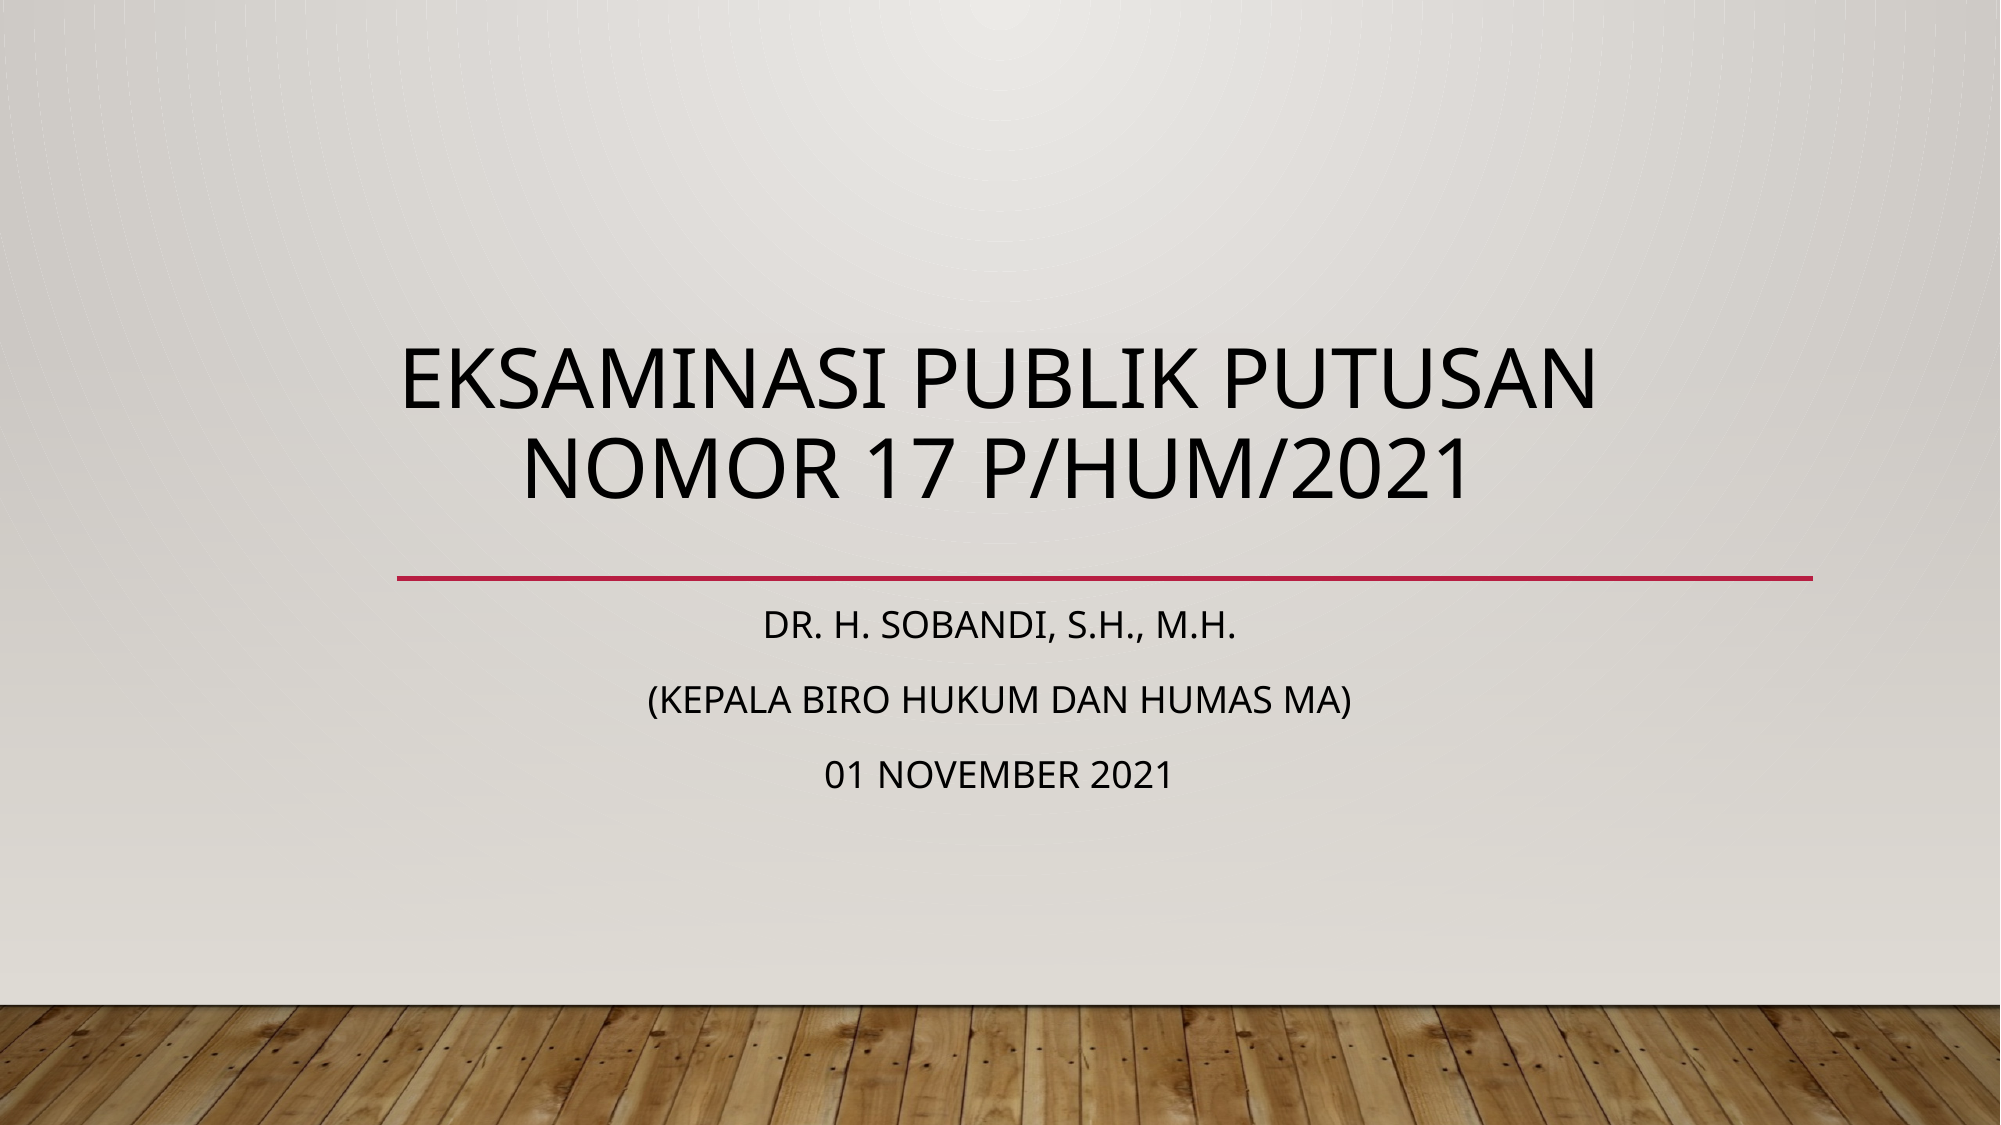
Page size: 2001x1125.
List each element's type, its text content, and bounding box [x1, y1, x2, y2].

subtitle Dr. h. sobandi, s.h., m.h. (kepala biro hukum dan humas ma) 01 november 2021 [291, 577, 1709, 823]
picture [0, 1005, 2000, 1125]
title EKSAMINASI PUBLIK PUTUSAN NOMOR 17 P/HUM/2021 [276, 233, 1724, 517]
